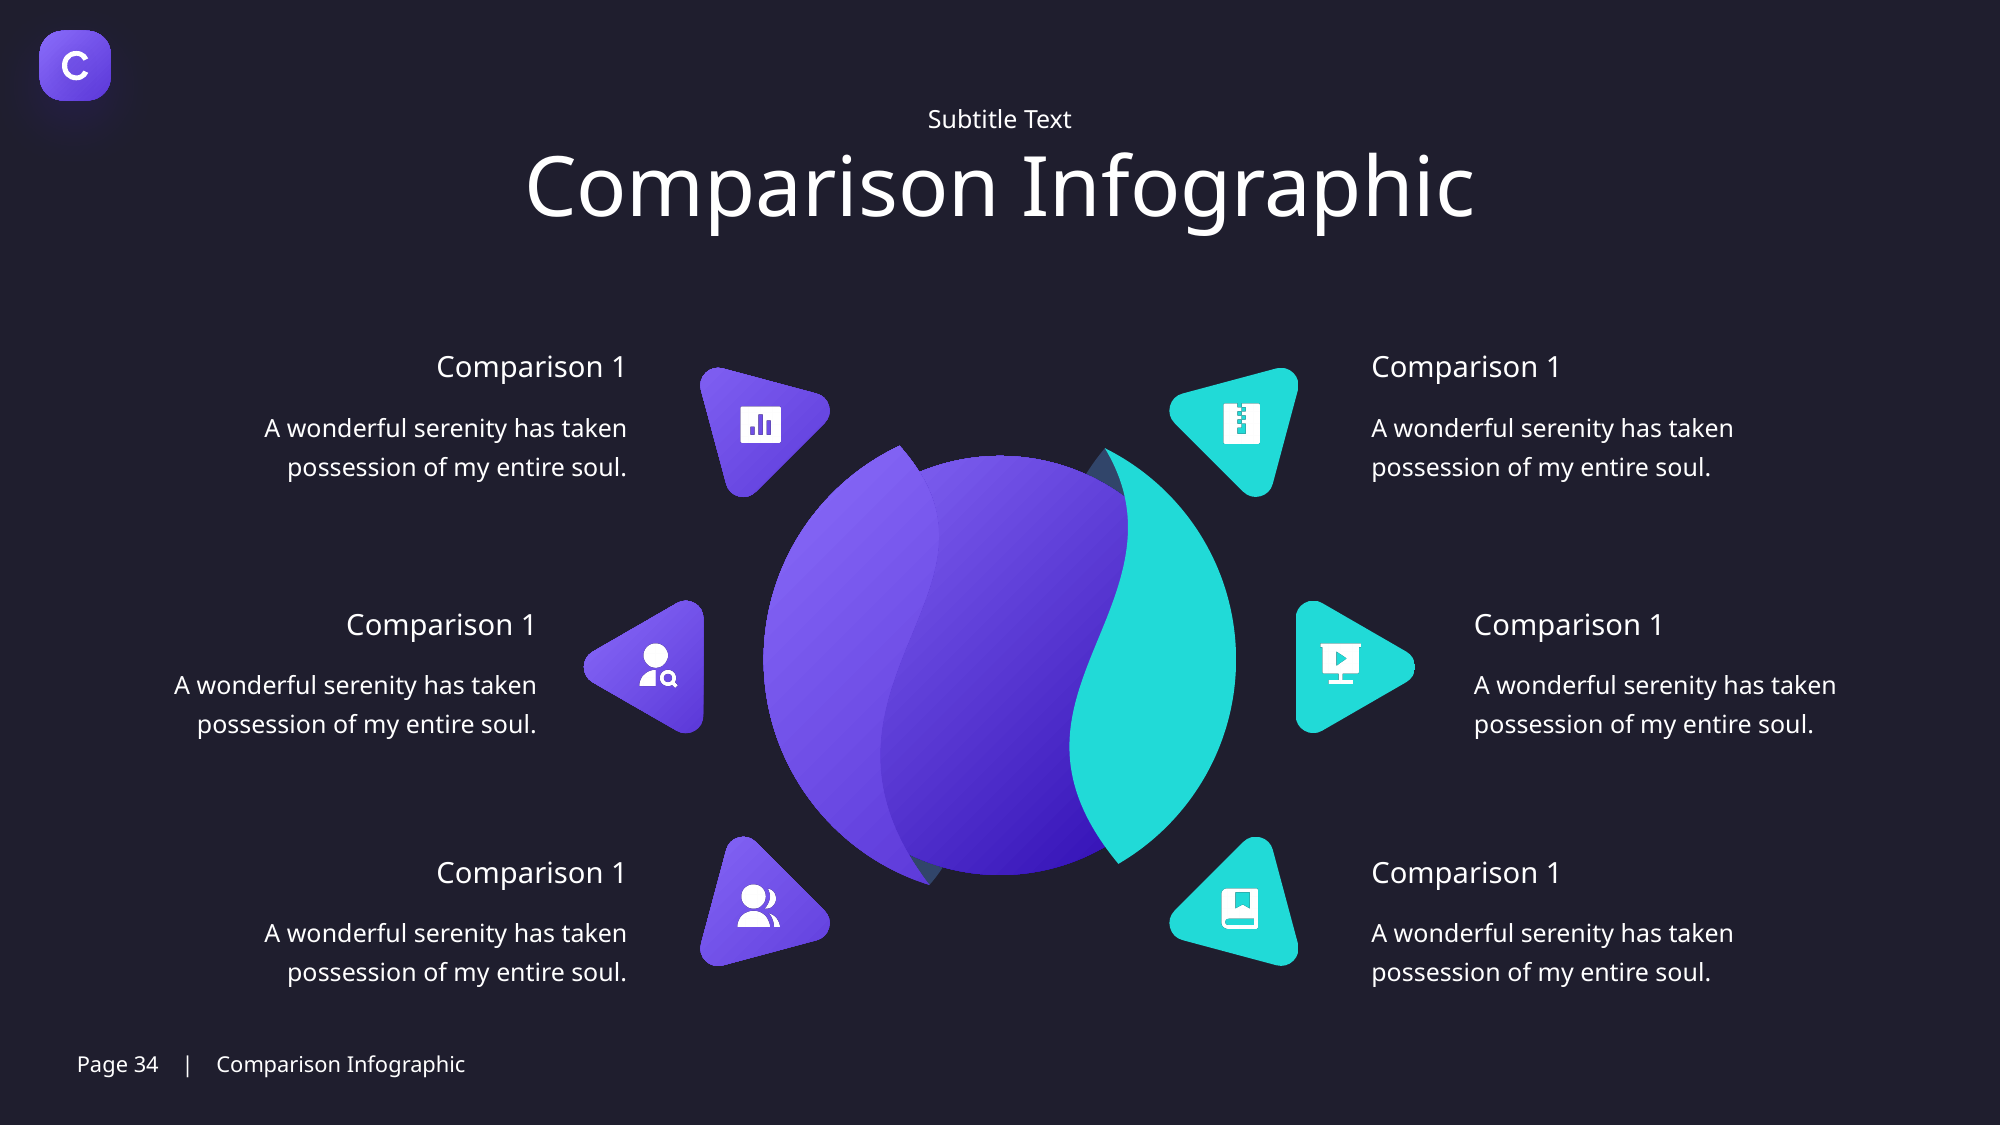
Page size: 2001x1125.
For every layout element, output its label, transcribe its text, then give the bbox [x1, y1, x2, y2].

text_box Subtitle Text [912, 96, 1087, 142]
text_box [1168, 835, 1300, 967]
text_box Comparison 1 [1356, 836, 1745, 897]
text_box Comparison 1 [1459, 588, 1848, 649]
text_box [582, 599, 705, 735]
text_box A wonderful serenity has taken possession of my entire soul. [111, 653, 553, 746]
text_box [1294, 599, 1417, 735]
text_box Comparison 1 [254, 836, 643, 897]
text_box A wonderful serenity has taken possession of my entire soul. [202, 901, 643, 994]
text_box [1216, 399, 1266, 449]
text_box A wonderful serenity has taken possession of my entire soul. [1356, 901, 1786, 994]
text_box [699, 835, 831, 968]
text_box A wonderful serenity has taken possession of my entire soul. [1459, 653, 1889, 746]
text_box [780, 429, 1220, 902]
text_box Comparison 1 [1356, 331, 1745, 392]
text_box [699, 366, 831, 499]
text_box [631, 640, 681, 691]
text_box A wonderful serenity has taken possession of my entire soul. [1356, 396, 1805, 489]
text_box [1214, 883, 1265, 934]
text_box [1168, 366, 1300, 498]
text_box [733, 882, 783, 932]
text_box Comparison 1 [164, 588, 553, 649]
text_box Comparison 1 [254, 331, 643, 392]
text_box [1315, 639, 1365, 689]
text_box Comparison Infographic [450, 125, 1550, 240]
text_box A wonderful serenity has taken possession of my entire soul. [202, 396, 643, 489]
text_box [735, 400, 785, 450]
